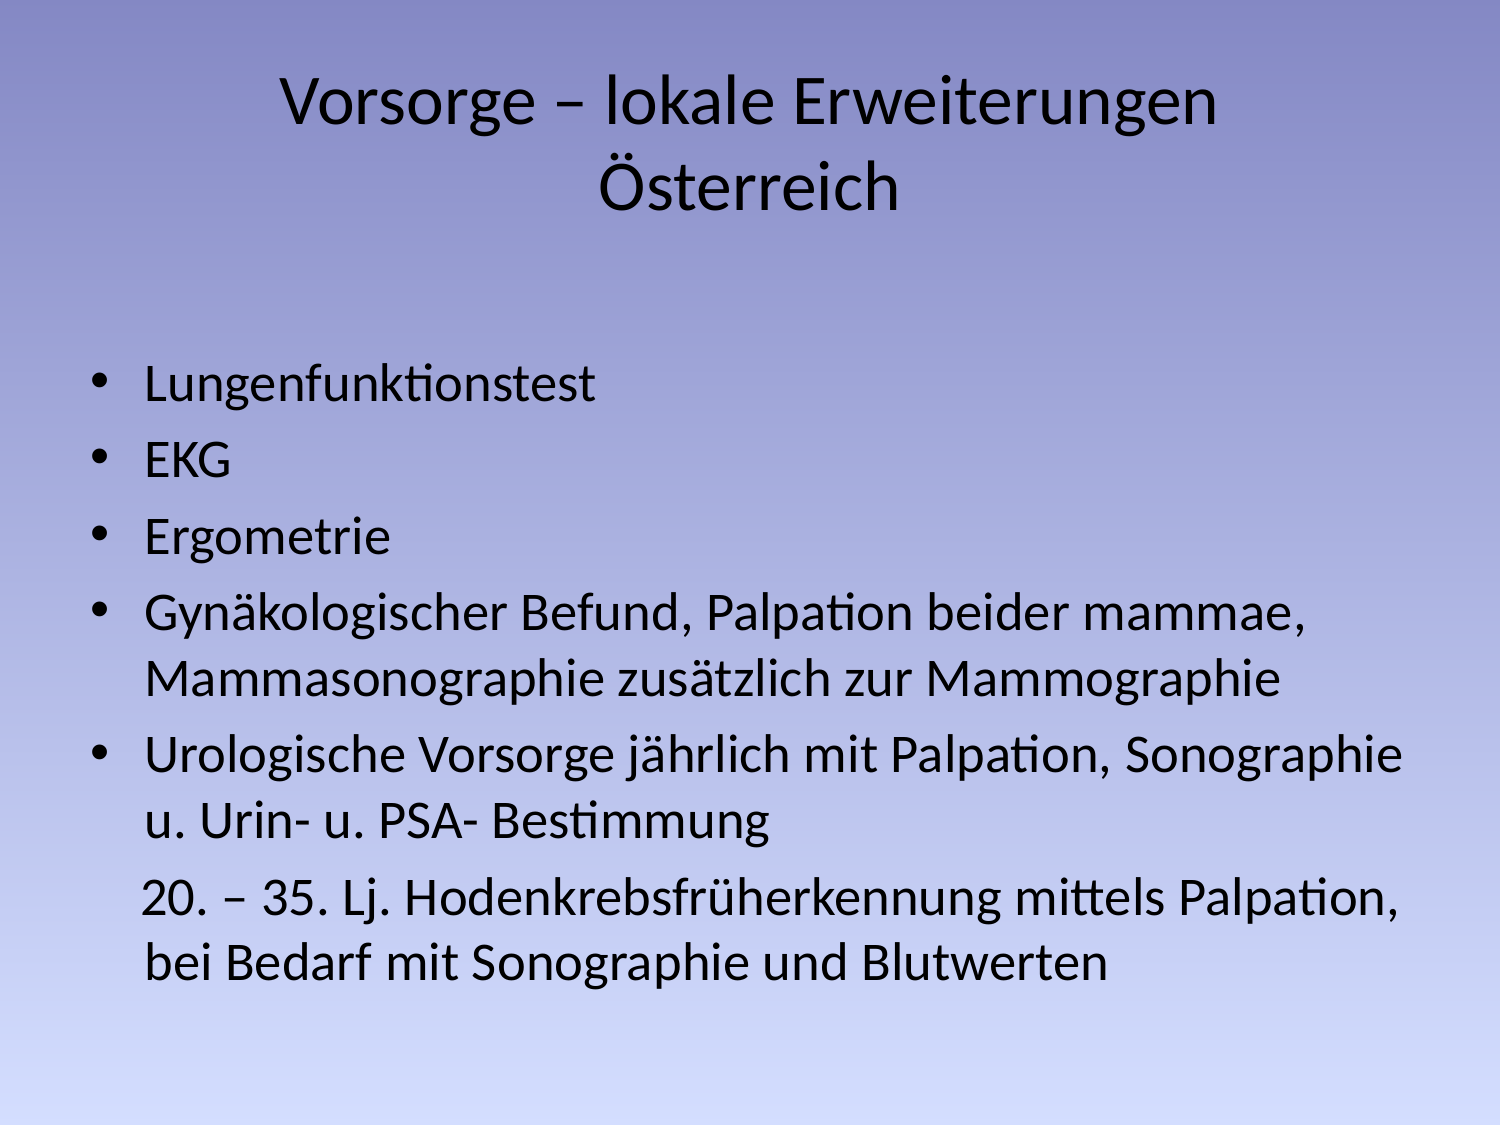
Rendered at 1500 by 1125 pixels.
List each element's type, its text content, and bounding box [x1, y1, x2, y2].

list Lungenfunktionstest EKG Ergometrie Gynäkologischer Befund, Palpation beider mammae, Mammasonographie zusätzlich zur Mammographie Urologische Vorsorge jährlich mit Palpation, Sonographie u. Urin- u. PSA- Bestimmung 20. – 35. Lj. Hodenkrebsfrüherkennung mittels Palpation, bei Bedarf mit Sonographie und Blutwerten [75, 262, 1425, 1005]
title Vorsorge – lokale Erweiterungen Österreich [75, 45, 1425, 233]
